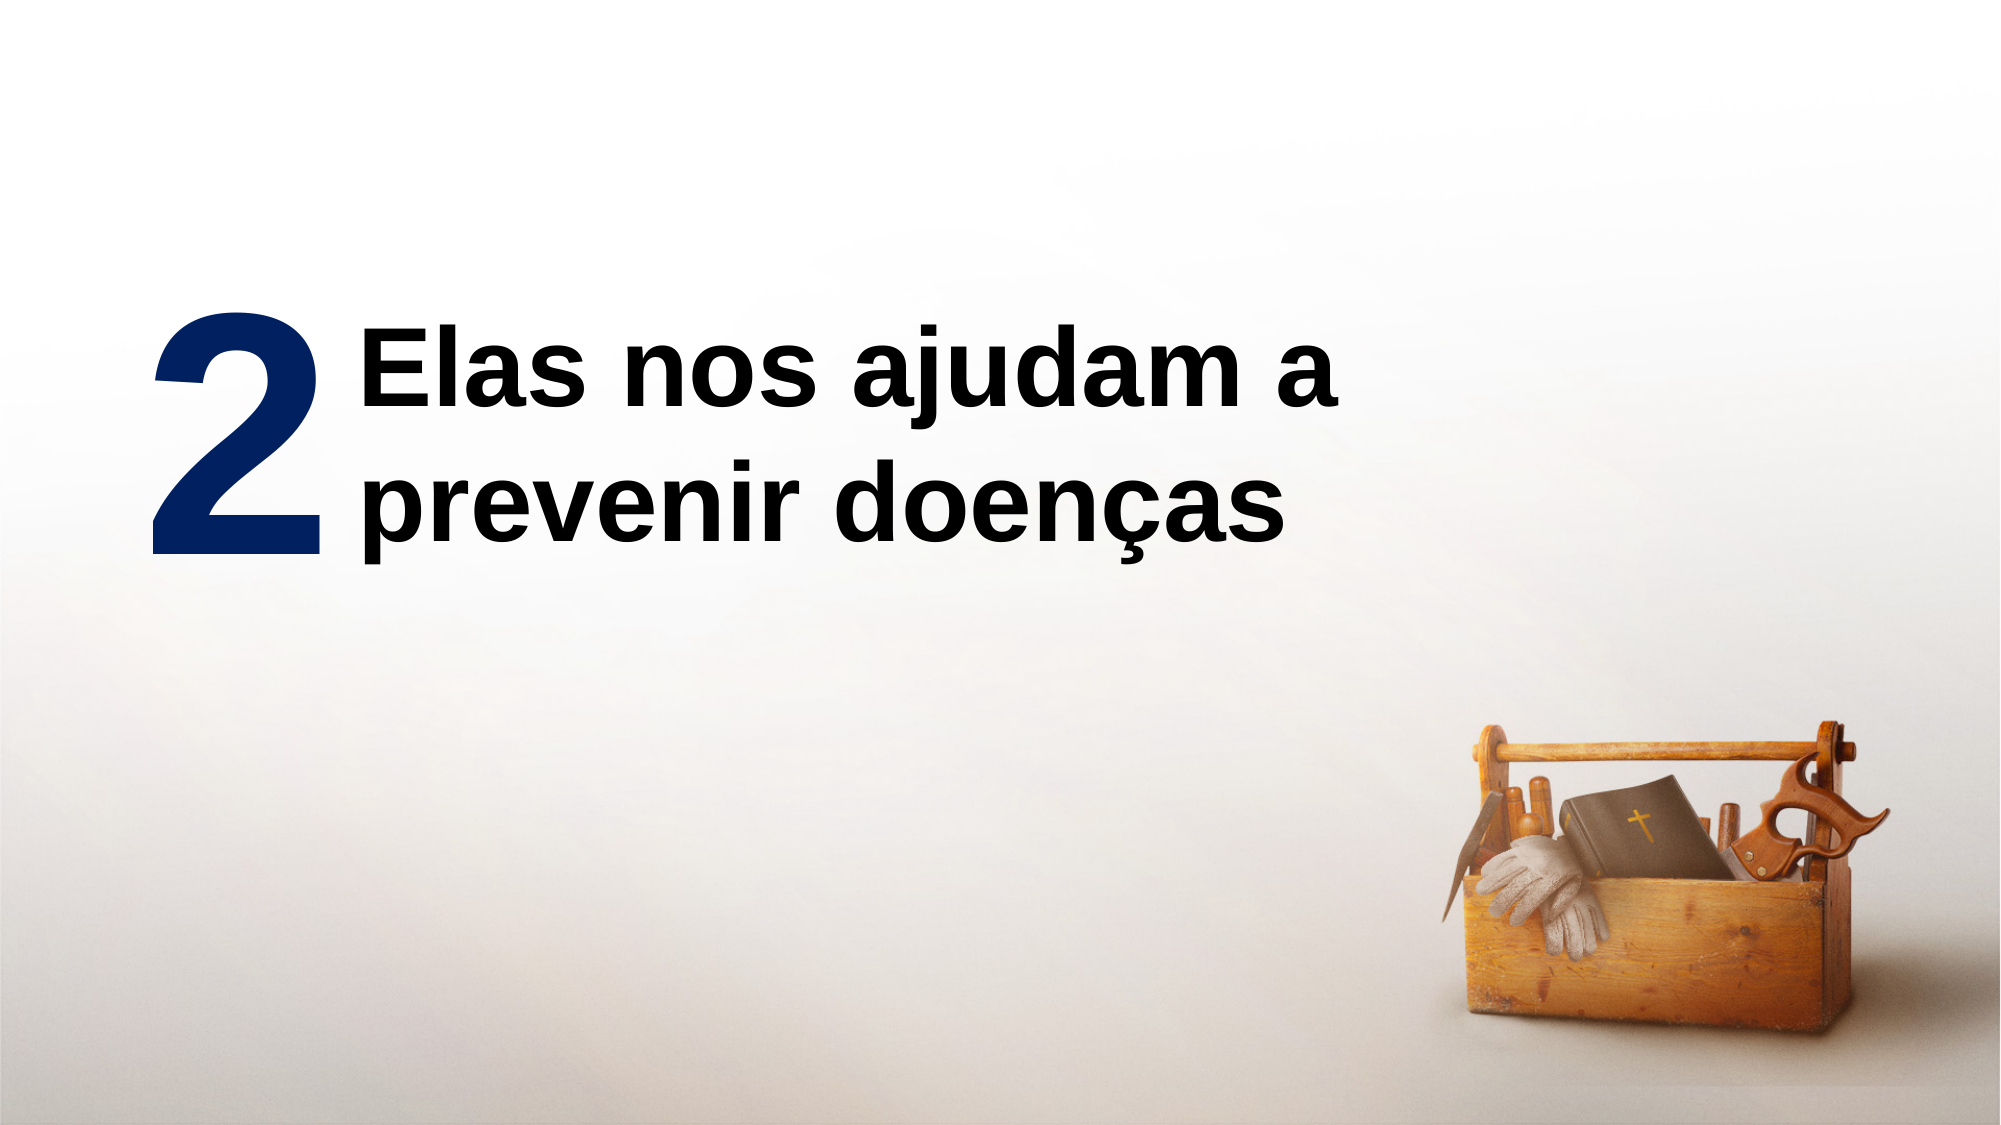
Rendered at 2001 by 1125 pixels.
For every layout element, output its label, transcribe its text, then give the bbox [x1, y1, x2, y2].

text_box 2 [126, 200, 343, 631]
text_box Elas nos ajudam a prevenir doenças [343, 286, 1704, 572]
picture [0, 0, 2001, 1125]
